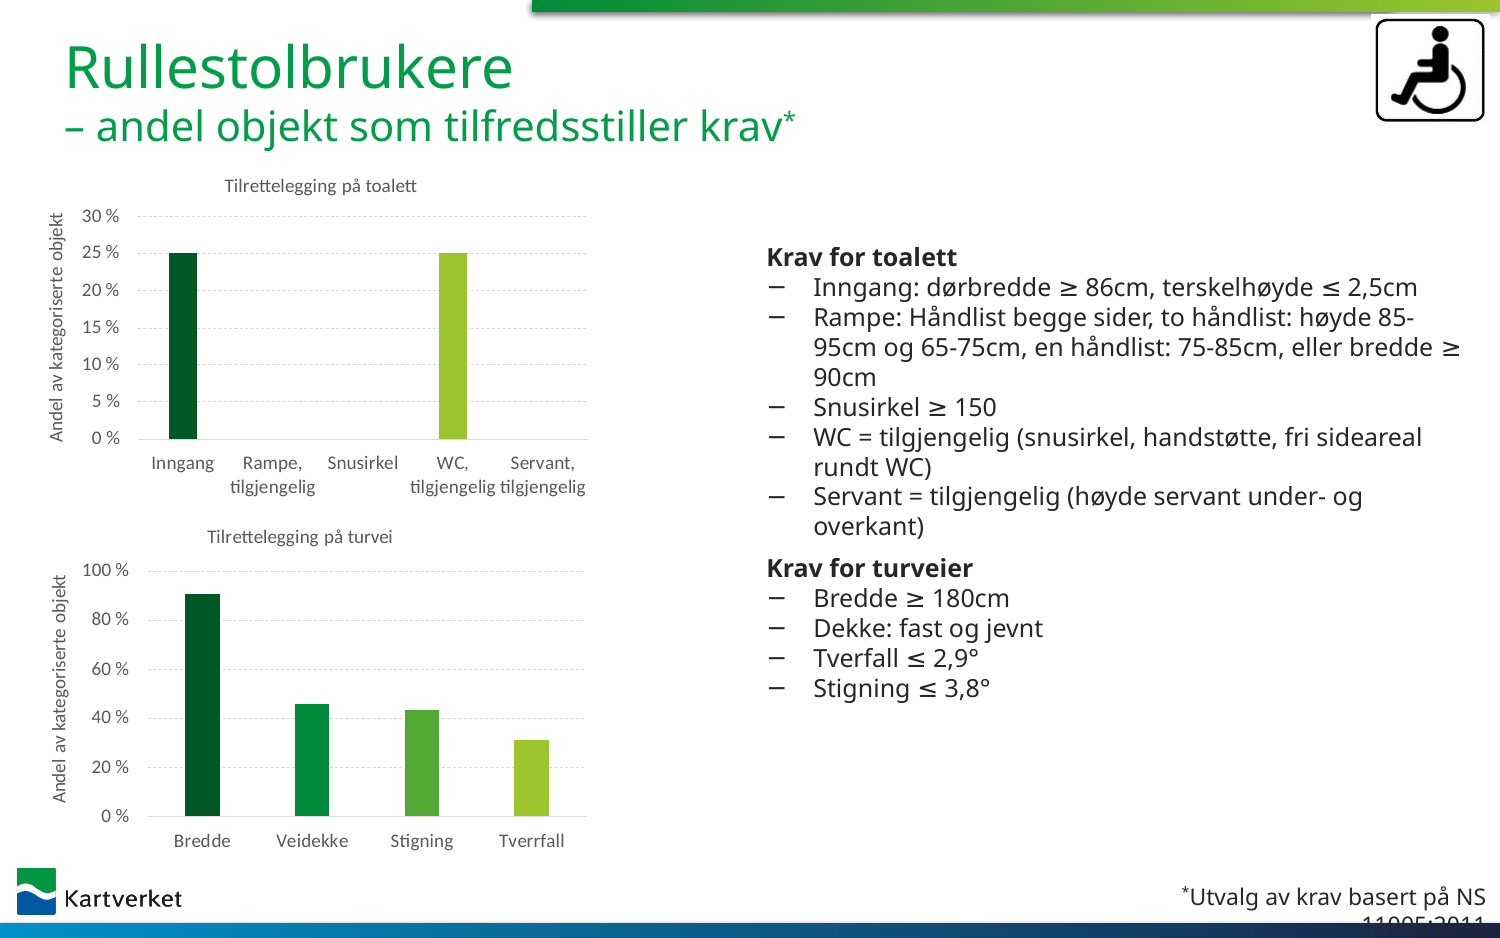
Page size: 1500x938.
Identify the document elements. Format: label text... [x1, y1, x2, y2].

text_box *Utvalg av krav basert på NS 11005:2011 [1068, 873, 1500, 938]
picture [41, 520, 598, 859]
picture [1371, 13, 1491, 127]
text_box Krav for toalett Inngang: dørbredde ≥ 86cm, terskelhøyde ≤ 2,5cm Rampe: Håndlist begge sider, to håndlist: høyde 85-95cm og 65-75cm, en håndlist: 75-85cm, eller bredde ≥ 90cm Snusirkel ≥ 150 WC = tilgjengelig (snusirkel, handstøtte, fri sideareal rundt WC) Servant = tilgjengelig (høyde servant under- og overkant) [751, 234, 1483, 545]
text_box Rullestolbrukere – andel objekt som tilfredsstiller krav* [49, 14, 1431, 158]
text_box Krav for turveier Bredde ≥ 180cm Dekke: fast og jevnt Tverfall ≤ 2,9° Stigning ≤ 3,8° [751, 545, 1483, 710]
picture [41, 166, 599, 505]
